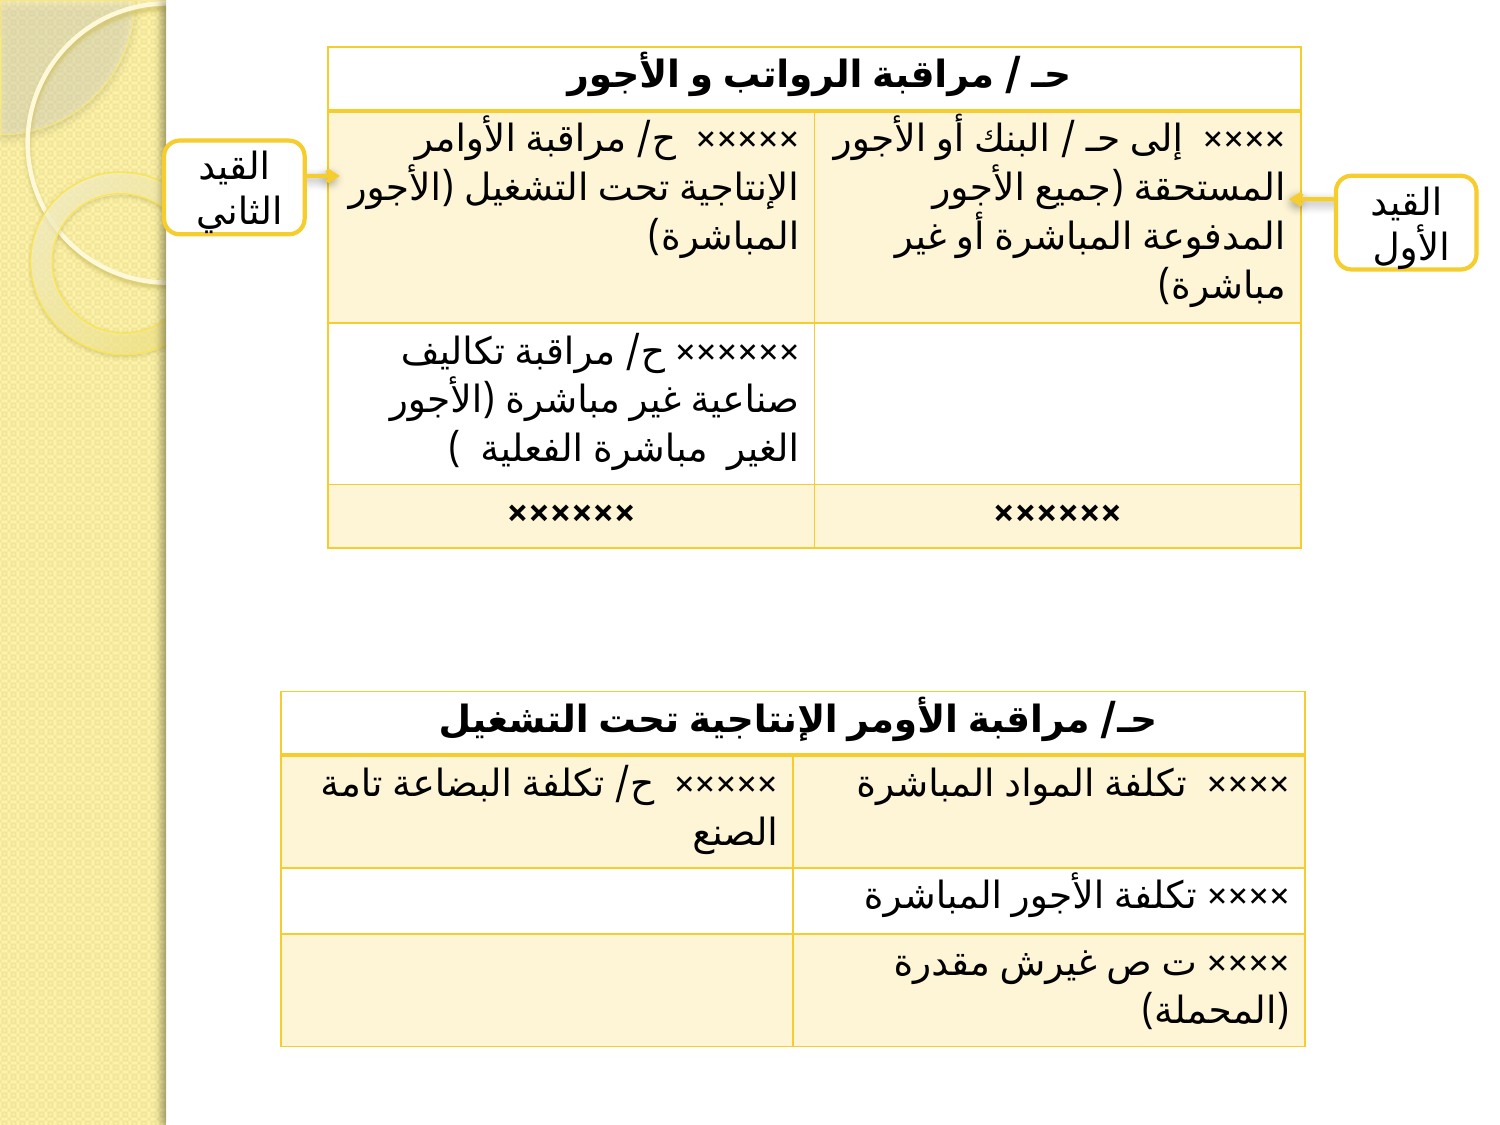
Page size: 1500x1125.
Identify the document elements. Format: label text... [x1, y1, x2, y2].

table_cell ×××××× [329, 485, 814, 547]
table_cell ×××××× ح/ مراقبة تكاليف صناعية غير مباشرة (الأجور الغير مباشرة الفعلية ) [329, 324, 814, 484]
table_cell ×××× إلى حـ / البنك أو الأجور المستحقة (جميع الأجور المدفوعة المباشرة أو غير مباشرة) [815, 113, 1300, 322]
table_cell [282, 869, 792, 933]
table_header حـ/ مراقبة الأومر الإنتاجية تحت التشغيل [282, 692, 1304, 753]
table_cell [815, 324, 1300, 484]
table_cell ×××××× [815, 485, 1300, 547]
table_cell ×××× تكلفة الأجور المباشرة [794, 869, 1304, 933]
text_box القيد الثاني [161, 138, 307, 237]
text_box القيد الأول [1333, 173, 1479, 272]
table_cell ××××× ح/ تكلفة البضاعة تامة الصنع [282, 757, 792, 867]
table_cell ×××× تكلفة المواد المباشرة [794, 757, 1304, 867]
table_cell ×××× ت ص غيرش مقدرة (المحملة) [794, 935, 1304, 1046]
table_header حـ / مراقبة الرواتب و الأجور [329, 48, 1300, 109]
table_cell ××××× ح/ مراقبة الأوامر الإنتاجية تحت التشغيل (الأجور المباشرة) [329, 113, 814, 322]
table_cell [282, 935, 792, 1046]
